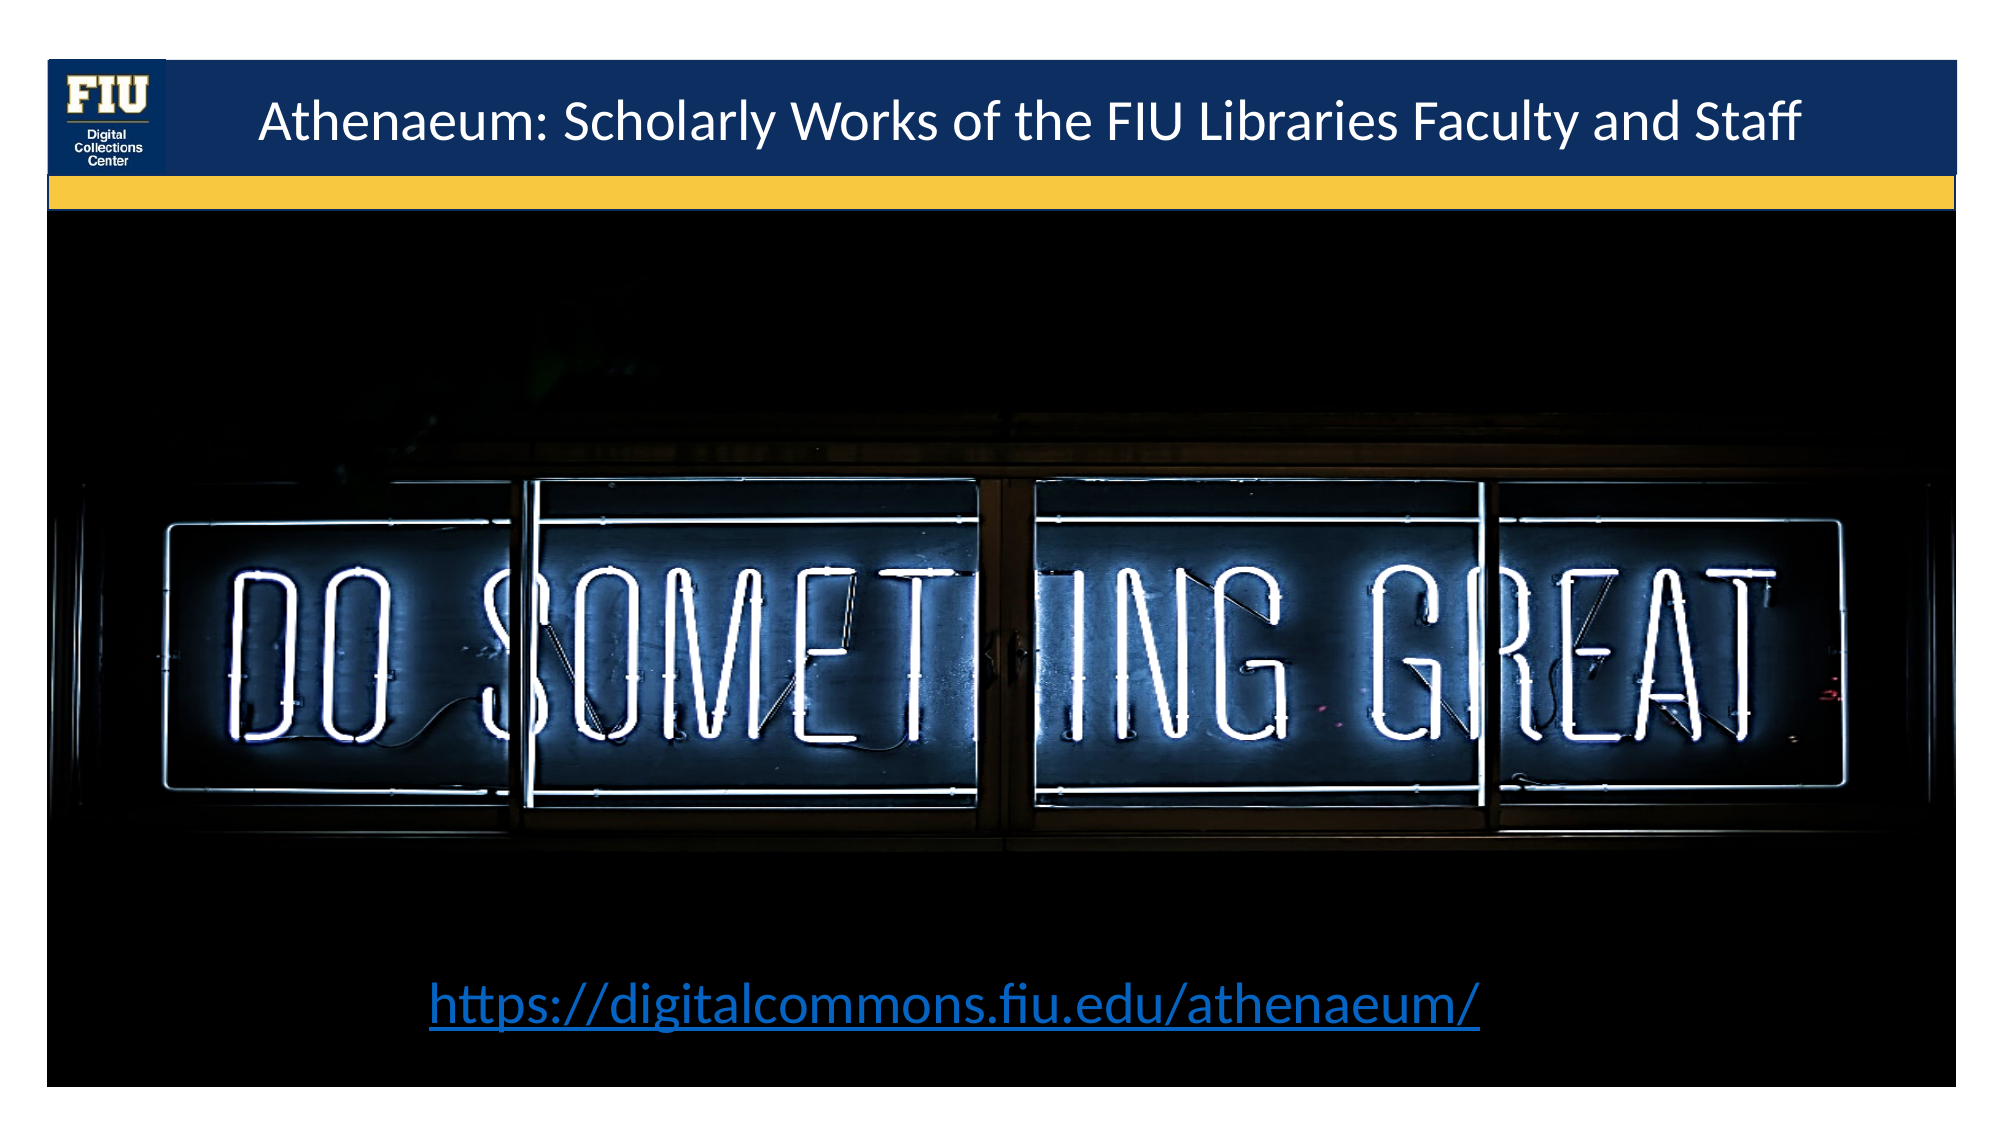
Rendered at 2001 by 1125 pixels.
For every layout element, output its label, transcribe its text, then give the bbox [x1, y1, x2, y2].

picture [49, 59, 166, 177]
title [166, 59, 1958, 175]
text_box Athenaeum: Scholarly Works of the FIU Libraries Faculty and Staff [204, 74, 1858, 160]
text_box [47, 174, 1956, 209]
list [47, 209, 1956, 1087]
